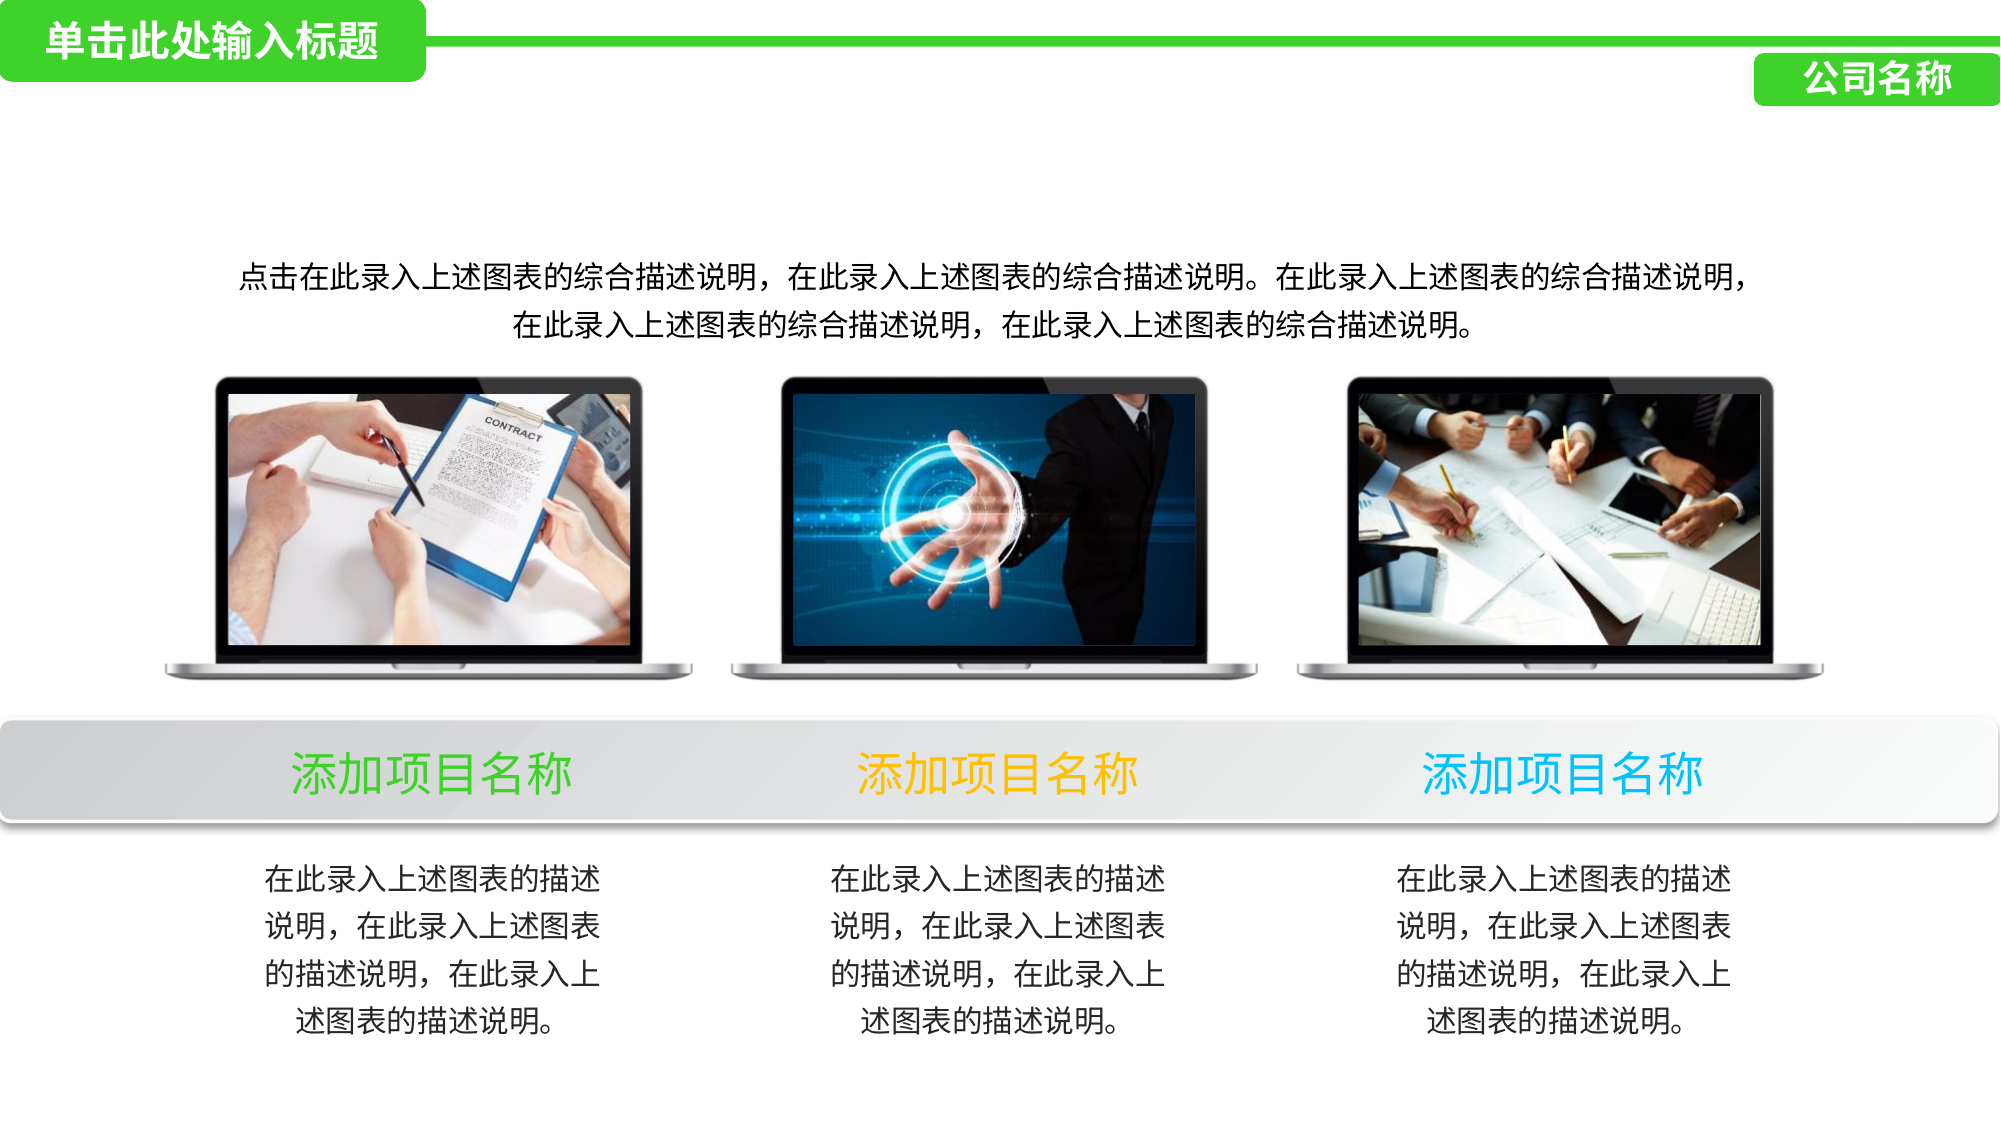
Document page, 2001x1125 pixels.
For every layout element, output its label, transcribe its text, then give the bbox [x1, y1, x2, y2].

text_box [1756, 47, 2000, 108]
text_box 添加项目名称 [275, 736, 590, 808]
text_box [723, 352, 1274, 702]
text_box 添加项目名称 [841, 736, 1156, 808]
text_box 在此录入上述图表的描述说明，在此录入上述图表的描述说明，在此录入上述图表的描述说明。 [807, 840, 1189, 1047]
text_box 添加项目名称 [1406, 736, 1721, 808]
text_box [1274, 352, 1854, 702]
text_box [0, 717, 1998, 823]
text_box 在此录入上述图表的描述说明，在此录入上述图表的描述说明，在此录入上述图表的描述说明。 [242, 840, 624, 1047]
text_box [142, 352, 723, 702]
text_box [0, 0, 424, 80]
text_box 在此录入上述图表的描述说明，在此录入上述图表的描述说明，在此录入上述图表的描述说明。 [1373, 840, 1755, 1047]
text_box 点击在此录入上述图表的综合描述说明，在此录入上述图表的综合描述说明。在此录入上述图表的综合描述说明，在此录入上述图表的综合描述说明，在此录入上述图表的综合描述说明。 [215, 239, 1787, 350]
text_box [427, 35, 2000, 48]
